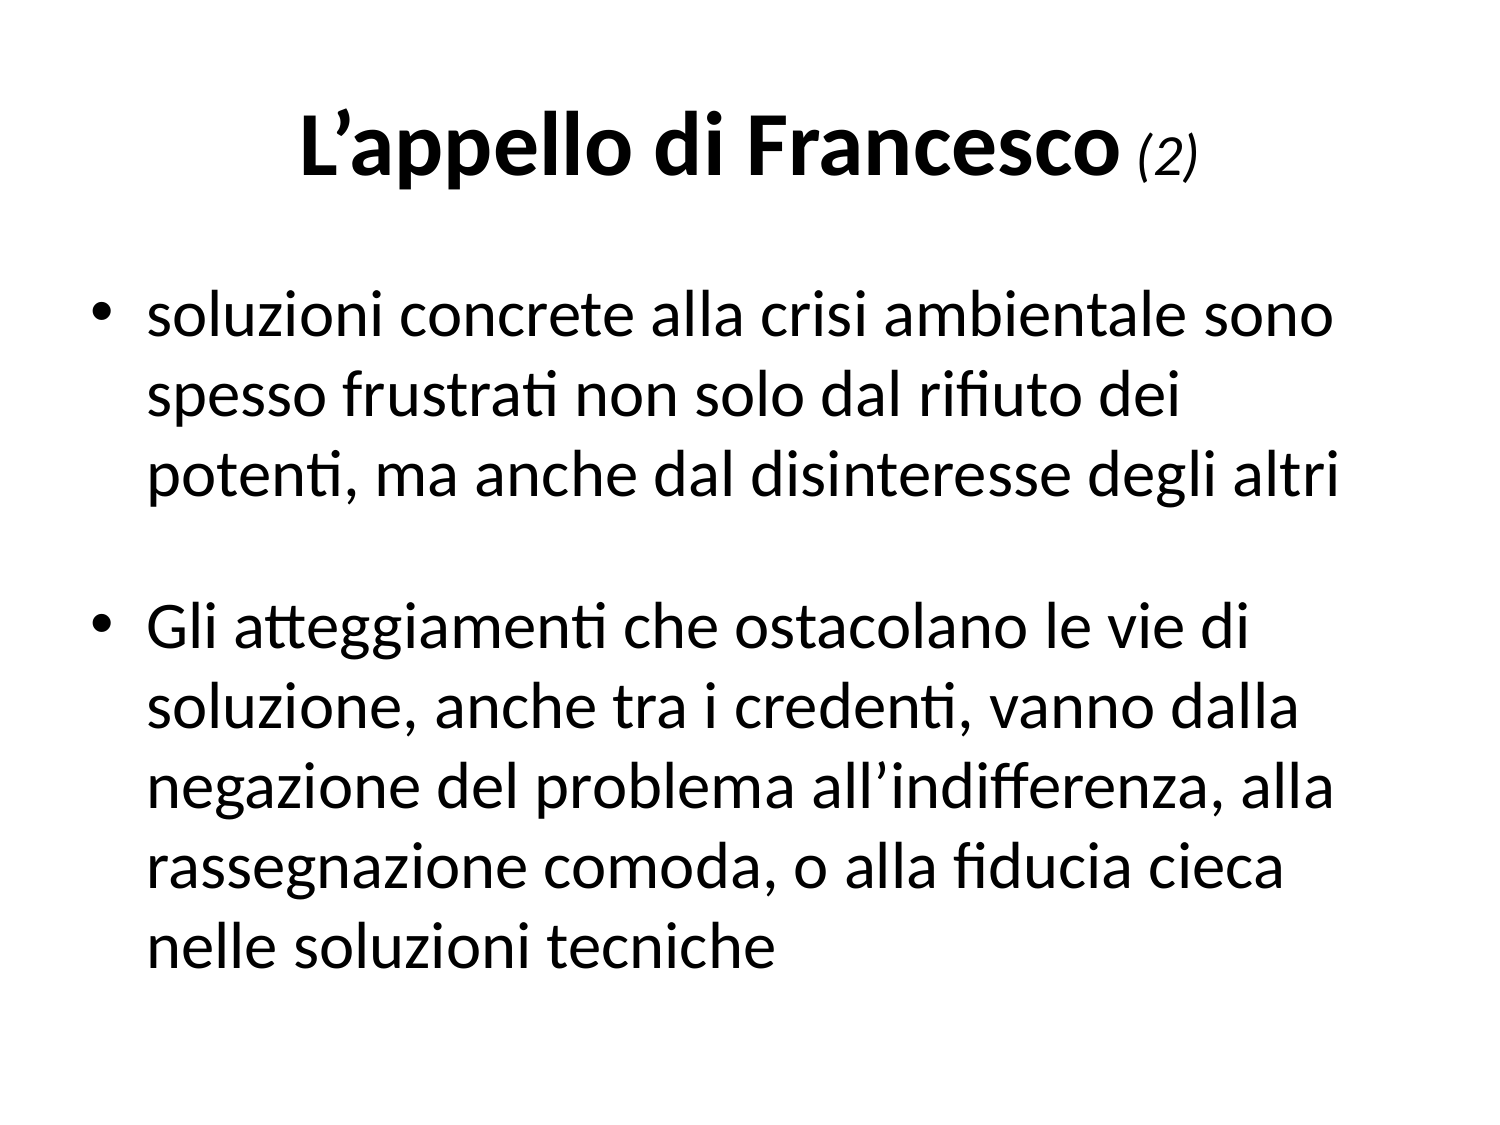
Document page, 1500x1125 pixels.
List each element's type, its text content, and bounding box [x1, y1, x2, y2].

title L’appello di Francesco (2) [75, 45, 1425, 233]
list soluzioni concrete alla crisi ambientale sono spesso frustrati non solo dal rifiuto dei potenti, ma anche dal disinteresse degli altri Gli atteggiamenti che ostacolano le vie di soluzione, anche tra i credenti, vanno dalla negazione del problema all’indifferenza, alla rassegnazione comoda, o alla fiducia cieca nelle soluzioni tecniche [75, 262, 1425, 1005]
